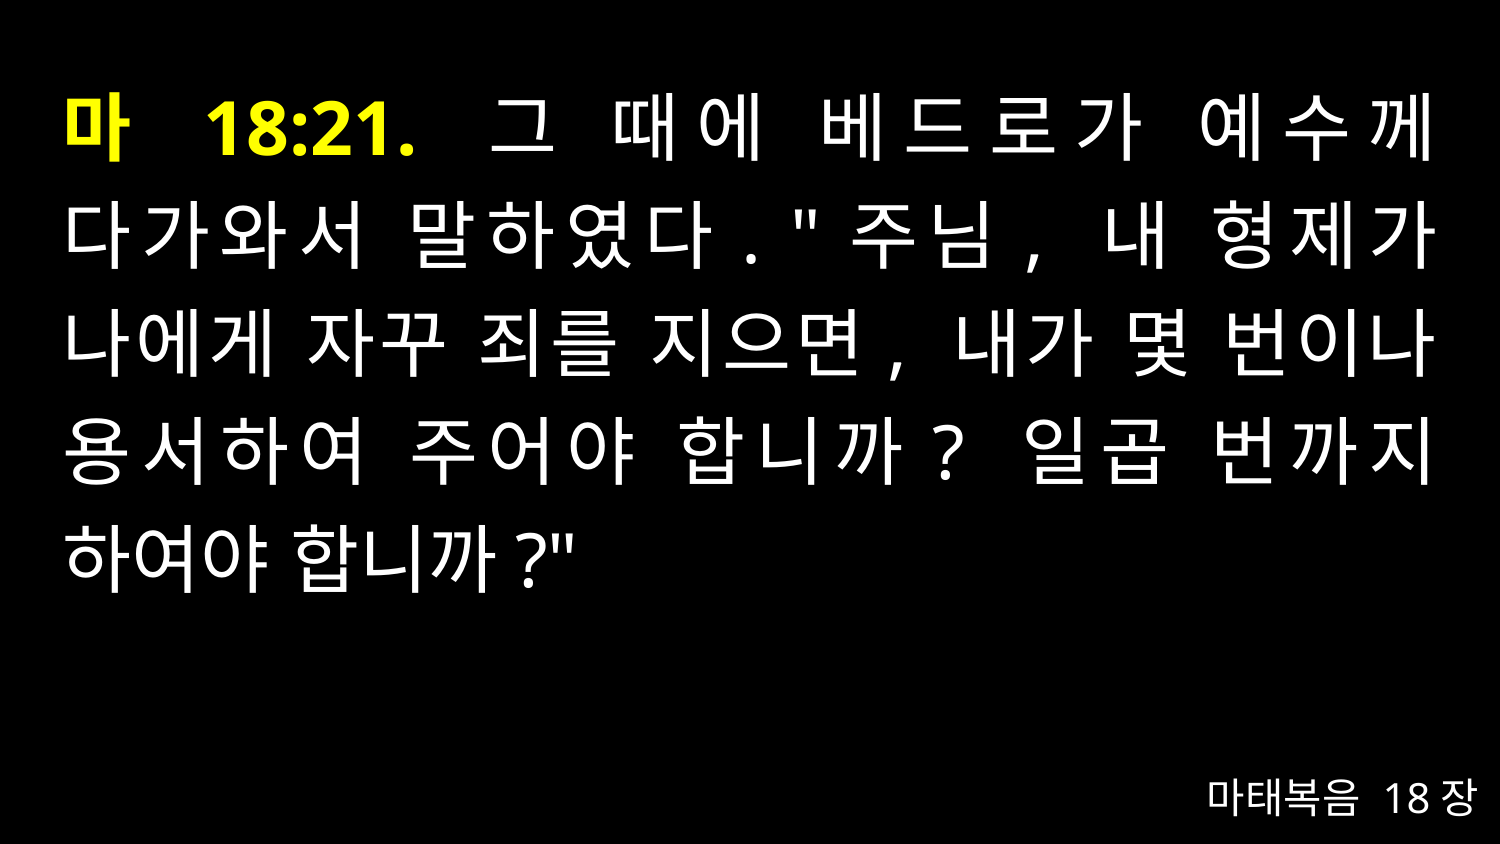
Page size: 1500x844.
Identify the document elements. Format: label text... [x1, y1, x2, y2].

subtitle 마태복음 18장 [916, 770, 1500, 844]
title 마 18:21. 그 때에 베드로가 예수께 다가와서 말하였다. "주님, 내 형제가 나에게 자꾸 죄를 지으면, 내가 몇 번이나 용서하여 주어야 합니까? 일곱 번까지 하여야 합니까?" [0, 0, 1500, 844]
